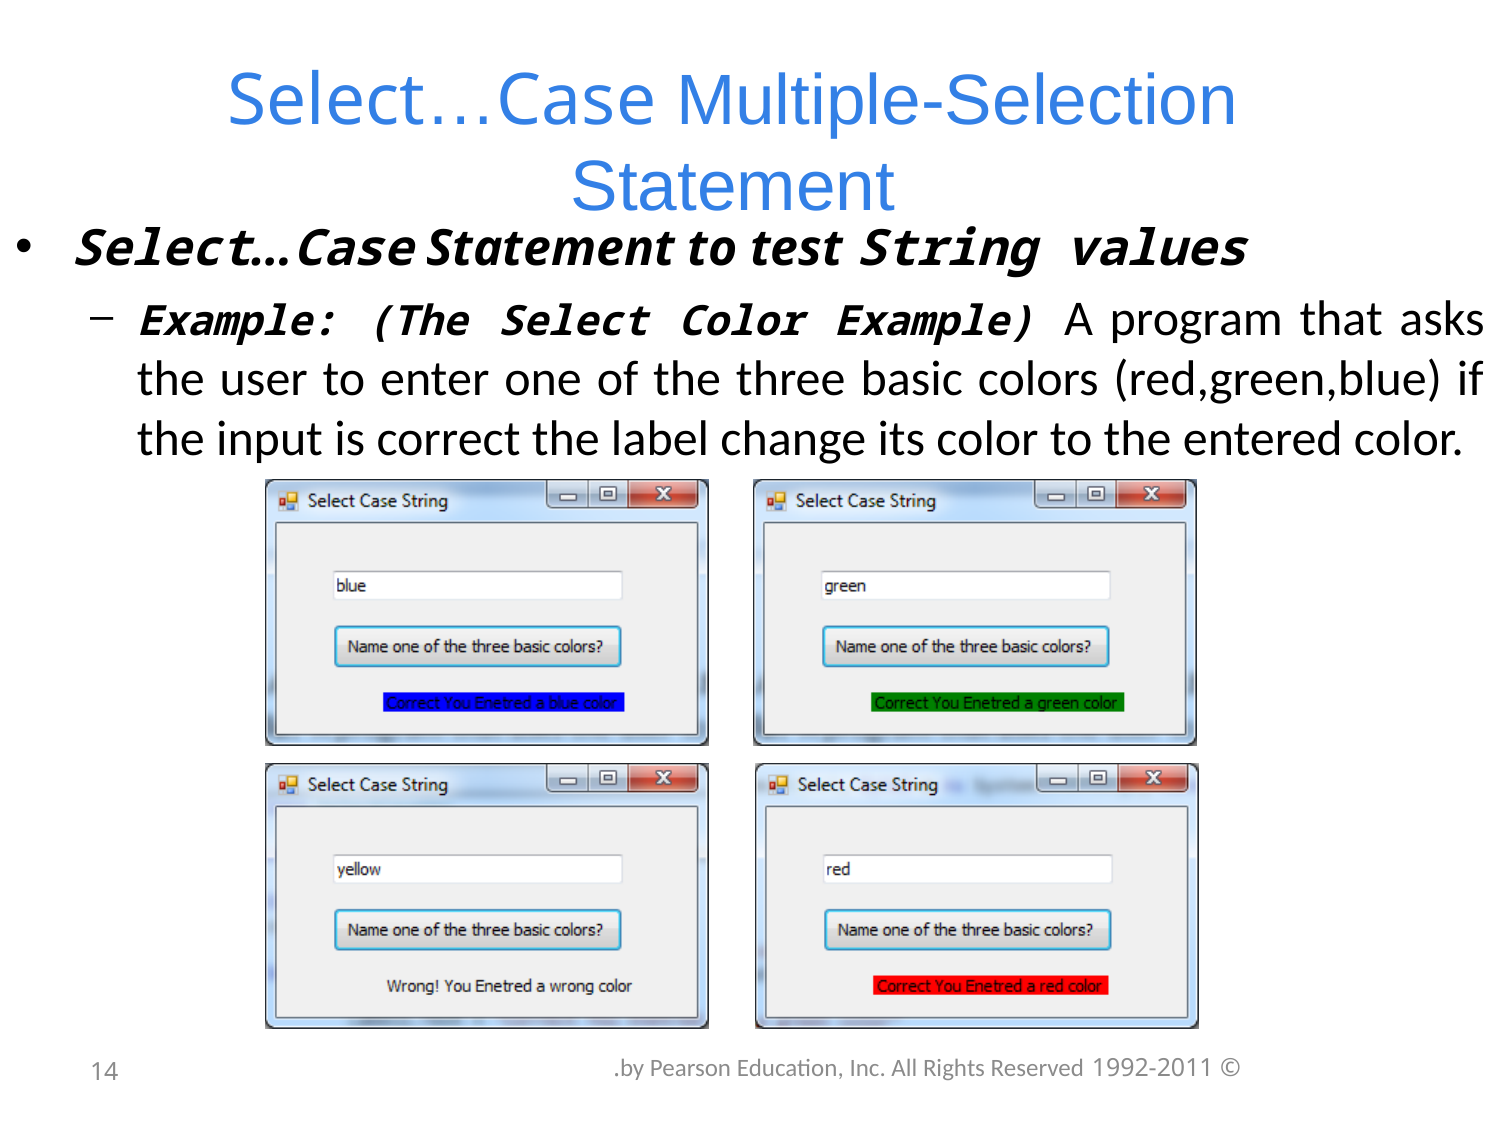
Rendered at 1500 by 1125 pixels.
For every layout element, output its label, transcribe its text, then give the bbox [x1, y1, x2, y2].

picture [755, 762, 1200, 1030]
picture [265, 762, 709, 1030]
footer © 1992-2011 by Pearson Education, Inc. All Rights Reserved. [431, 1046, 1424, 1087]
list Select…Case Statement to test String values Example: (The Select Color Example) A program that asks the user to enter one of the three basic colors (red,green,blue) if the input is correct the label change its color to the entered color. [0, 208, 1500, 951]
picture [265, 479, 709, 746]
title Select…Case Multiple-Selection Statement [41, 45, 1425, 208]
slide_number 14 [75, 1042, 425, 1103]
picture [753, 479, 1197, 746]
